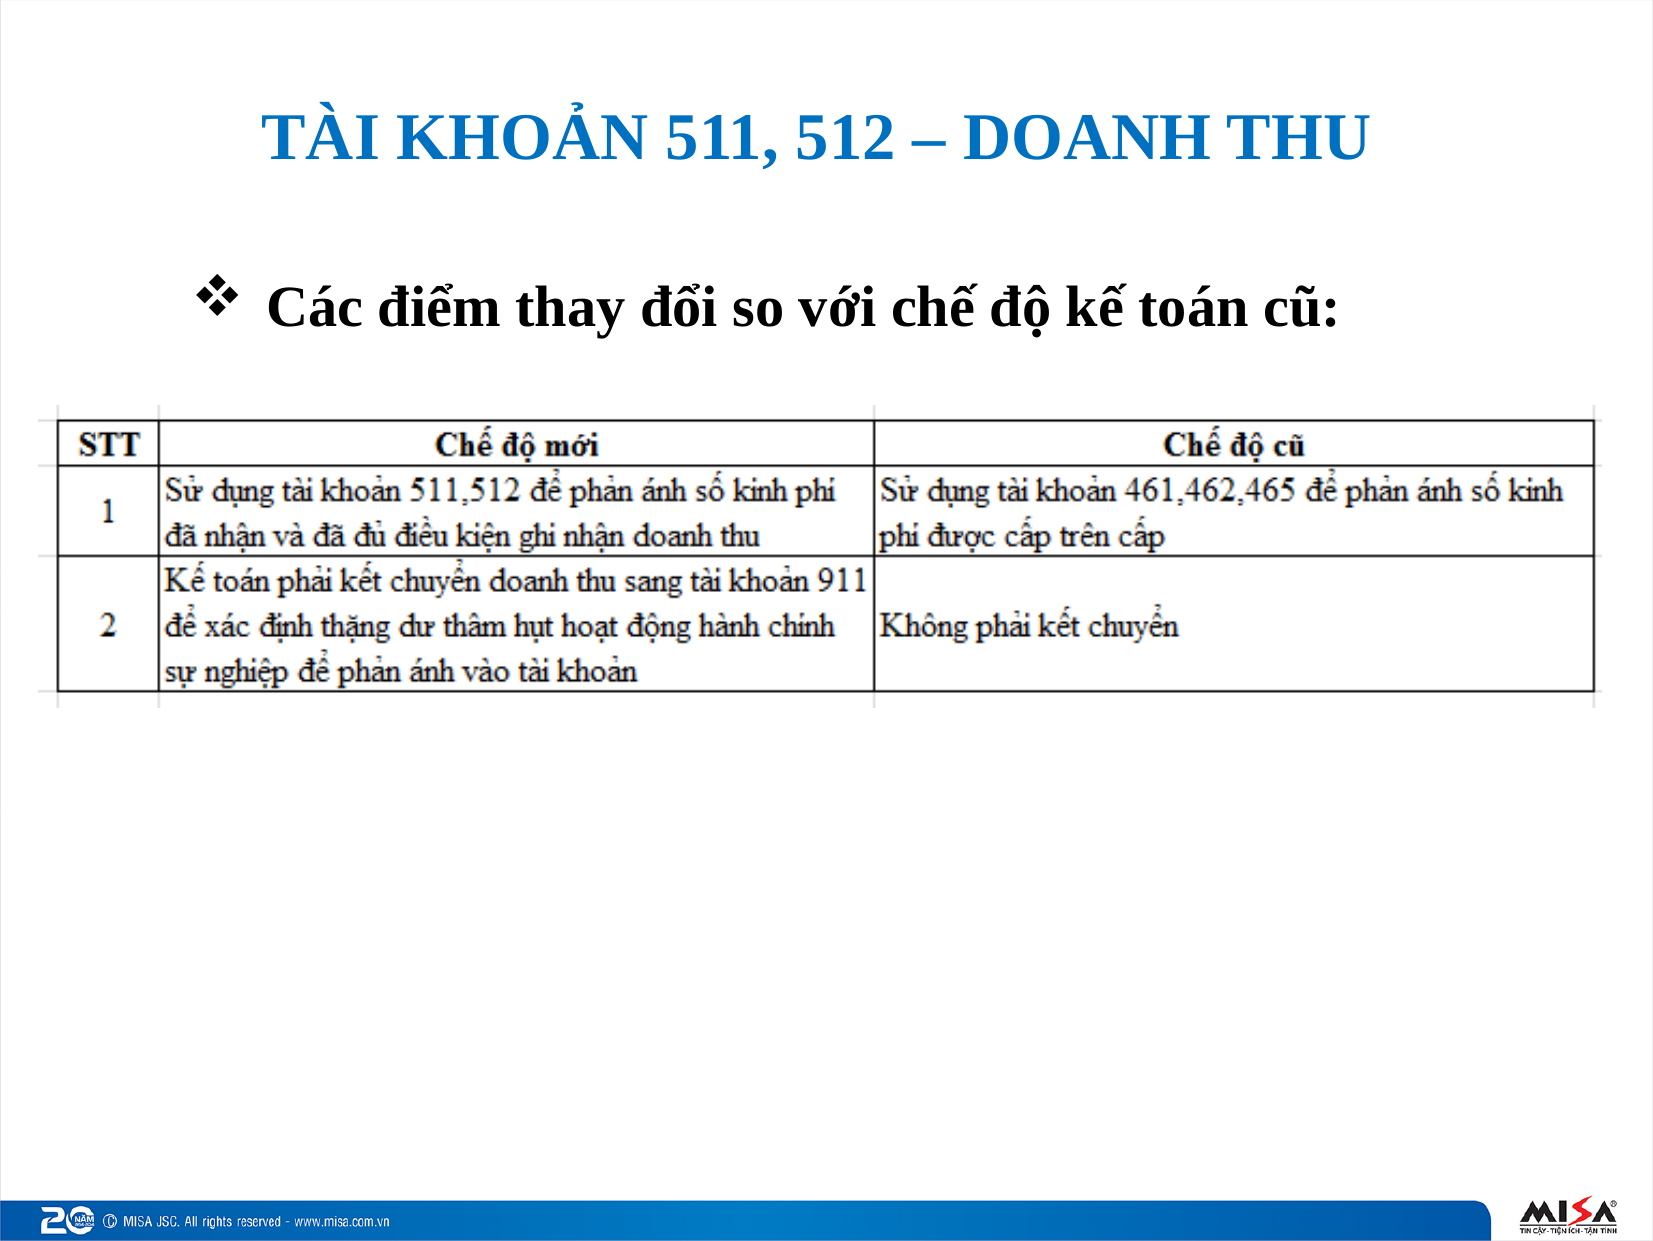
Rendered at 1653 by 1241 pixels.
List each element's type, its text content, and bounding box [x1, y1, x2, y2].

title TÀI KHOẢN 511, 512 – DOANH THU [76, 95, 1558, 179]
picture [0, 0, 1653, 1241]
text_box Các điểm thay đổi so với chế độ kế toán cũ: [176, 260, 1439, 346]
